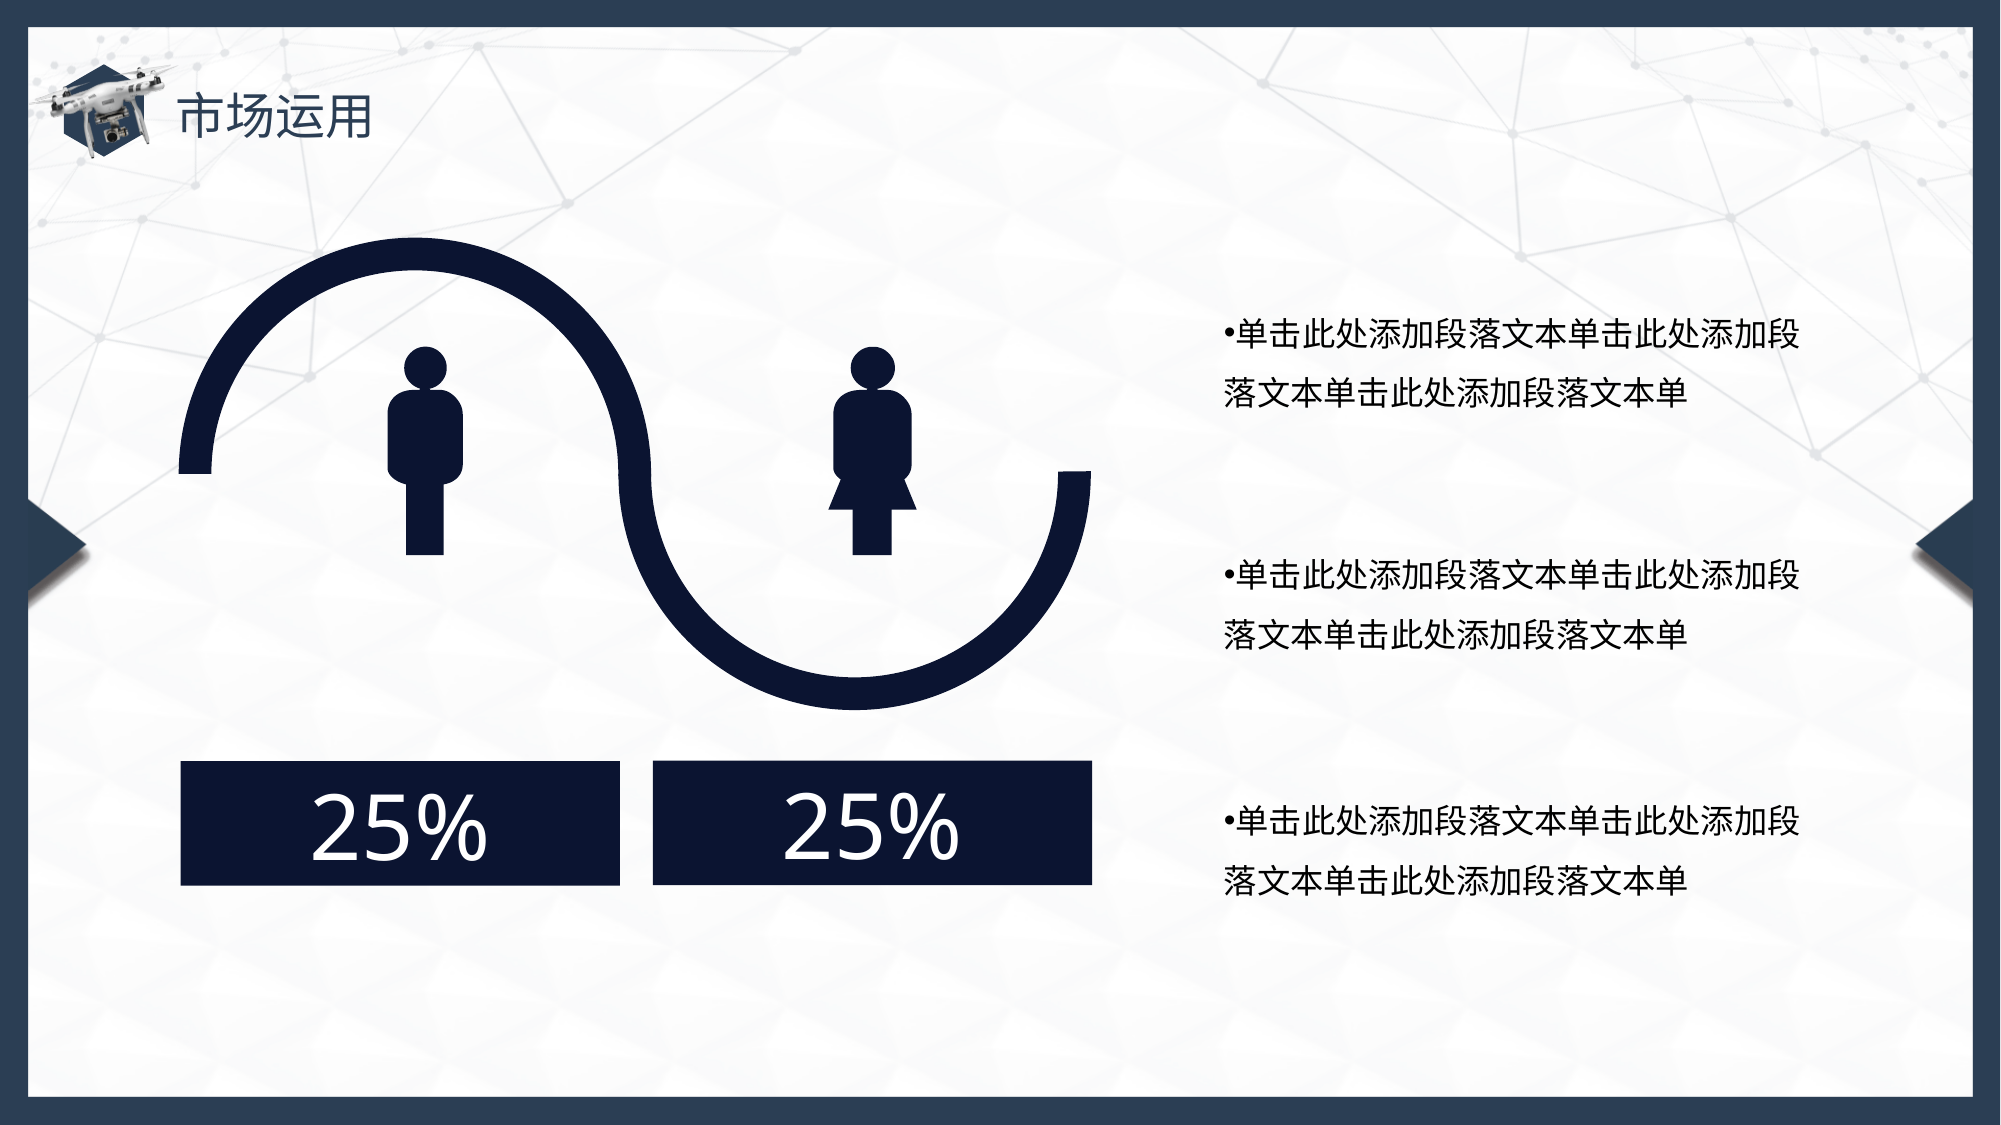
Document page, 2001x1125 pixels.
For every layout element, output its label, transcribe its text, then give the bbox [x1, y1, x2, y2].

text_box [618, 471, 1091, 711]
text_box [387, 346, 463, 556]
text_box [828, 346, 917, 556]
picture [0, 0, 2001, 1125]
text_box 25% [652, 760, 1093, 886]
text_box 单击此处添加段落文本单击此处添加段落文本单击此处添加段落文本单 [1209, 772, 1820, 907]
text_box [178, 237, 652, 474]
text_box 市场运用 [179, 77, 442, 153]
text_box 25% [180, 761, 620, 886]
text_box 单击此处添加段落文本单击此处添加段落文本单击此处添加段落文本单 [1209, 526, 1820, 662]
text_box 单击此处添加段落文本单击此处添加段落文本单击此处添加段落文本单 [1209, 285, 1820, 420]
